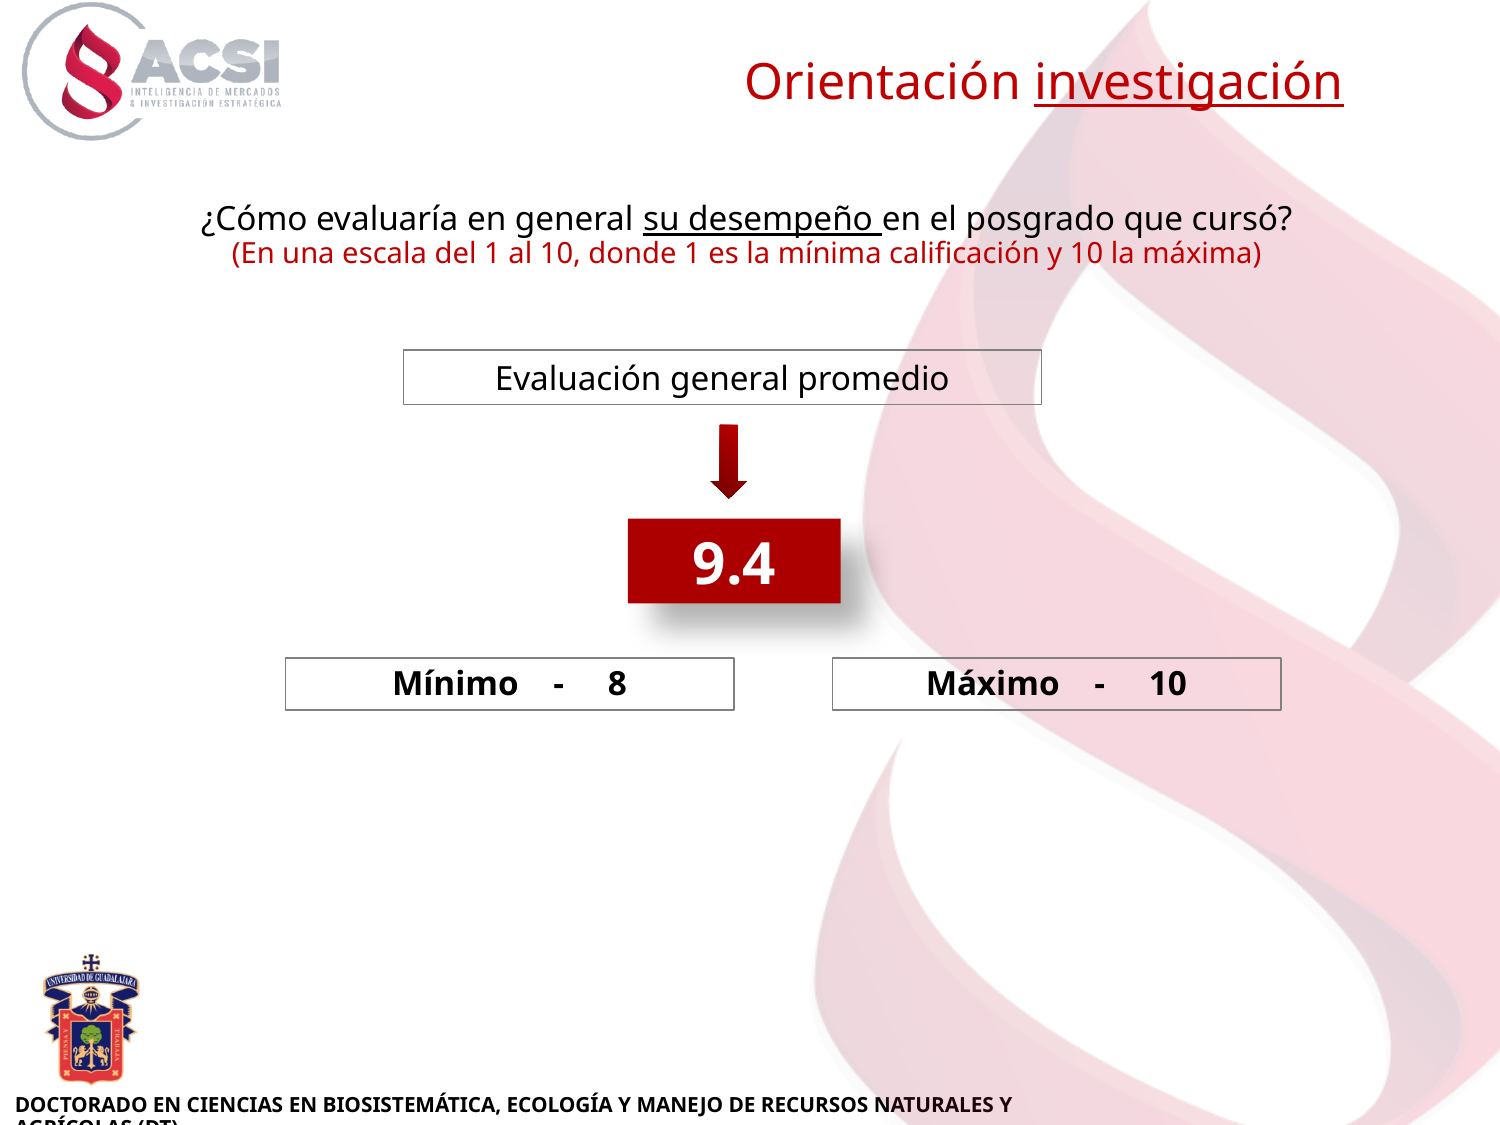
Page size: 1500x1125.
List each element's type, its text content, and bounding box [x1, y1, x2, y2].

text_box Evaluación general promedio [403, 349, 1042, 405]
picture [10, 0, 292, 159]
text_box [710, 424, 747, 499]
text_box 9.4 [627, 518, 841, 604]
text_box Mínimo - 8 [285, 658, 735, 710]
text_box Orientación investigación [589, 42, 1500, 118]
text_box Máximo - 10 [832, 658, 1281, 710]
text_box ¿Cómo evaluaría en general su desempeño en el posgrado que cursó? (En una escala del 1 al 10, donde 1 es la mínima calificación y 10 la máxima) [11, 193, 1483, 278]
picture [41, 952, 141, 1088]
